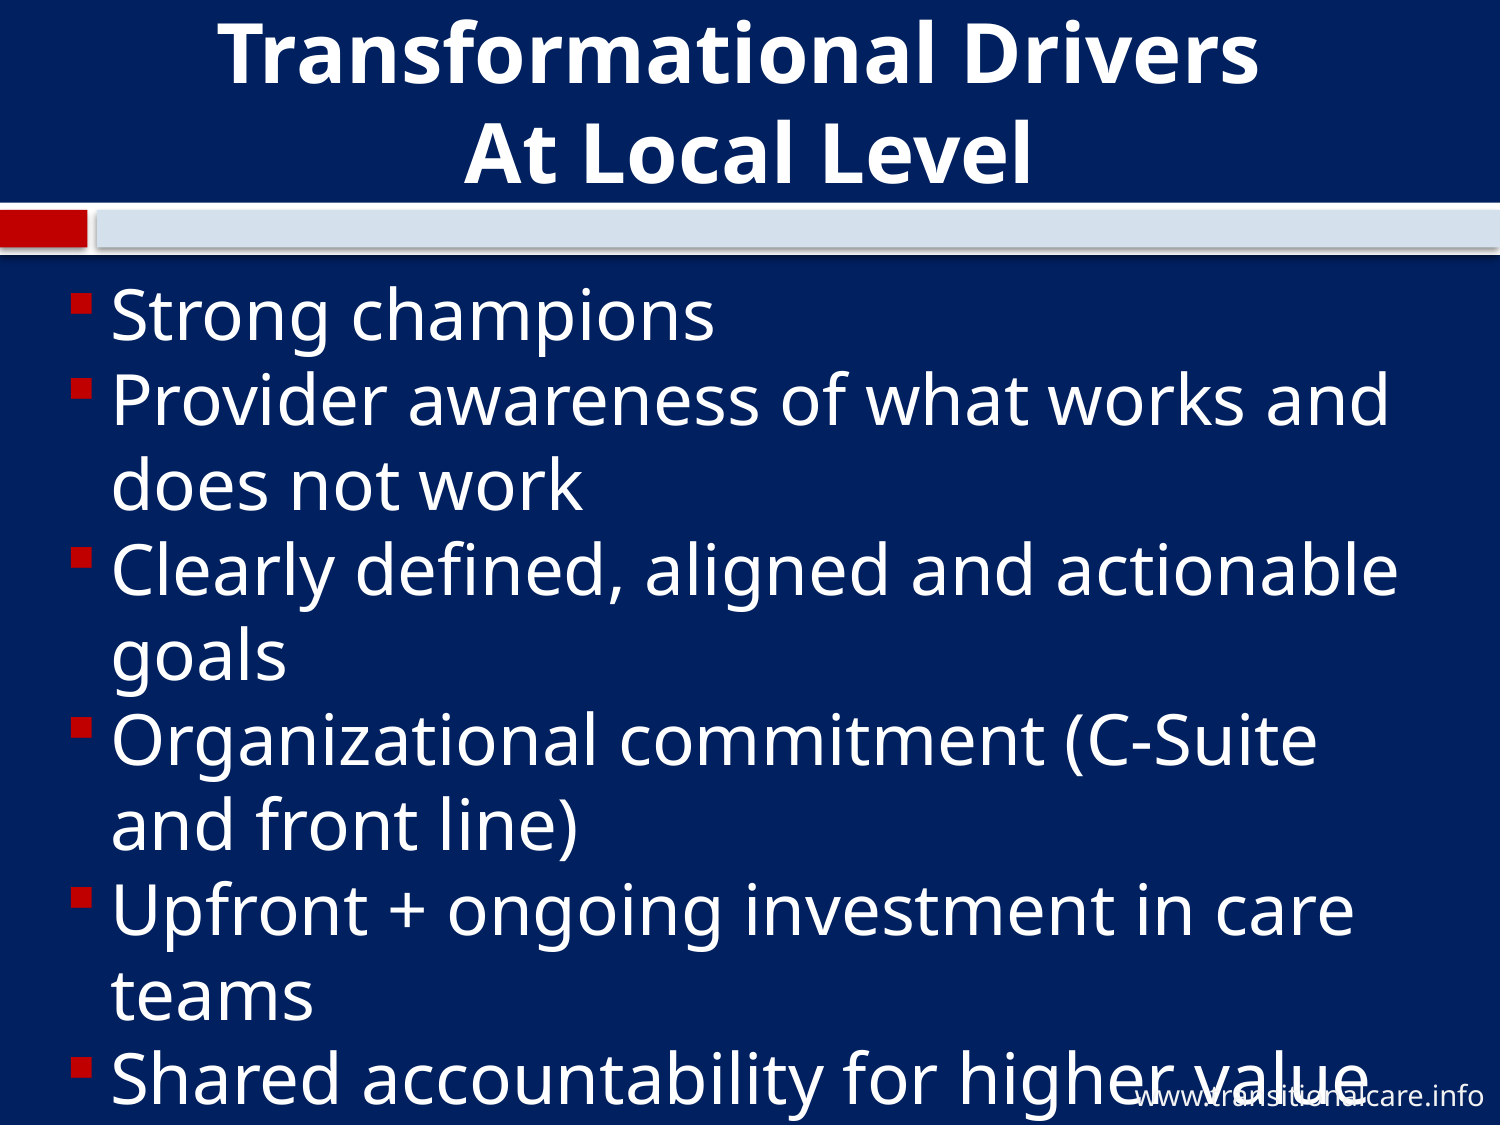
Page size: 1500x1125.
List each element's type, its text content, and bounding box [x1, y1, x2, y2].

title Transformational Drivers At Local Level [0, 0, 1500, 201]
footer www.transitionalcare.info [610, 1065, 1500, 1125]
list Strong champions Provider awareness of what works and does not work Clearly defined, aligned and actionable goals Organizational commitment (C-Suite and front line) Upfront + ongoing investment in care teams Shared accountability for higher value [49, 262, 1476, 1101]
